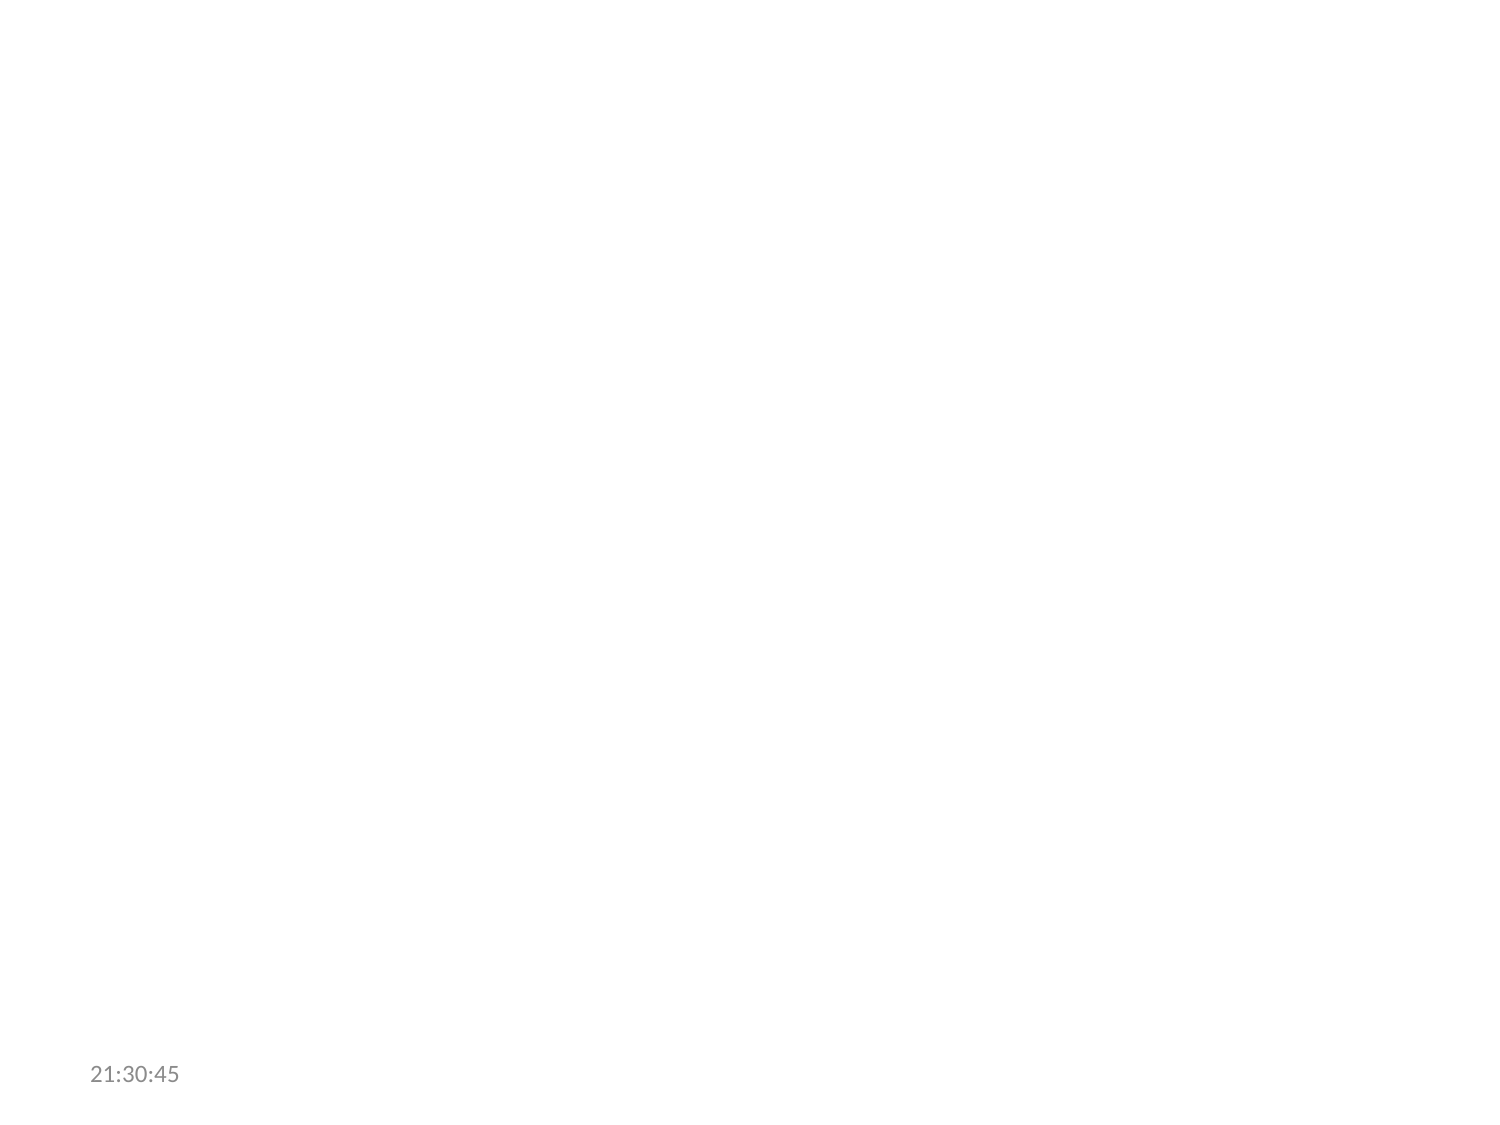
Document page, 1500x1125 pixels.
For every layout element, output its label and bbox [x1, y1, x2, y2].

slide_number [75, 1042, 425, 1103]
